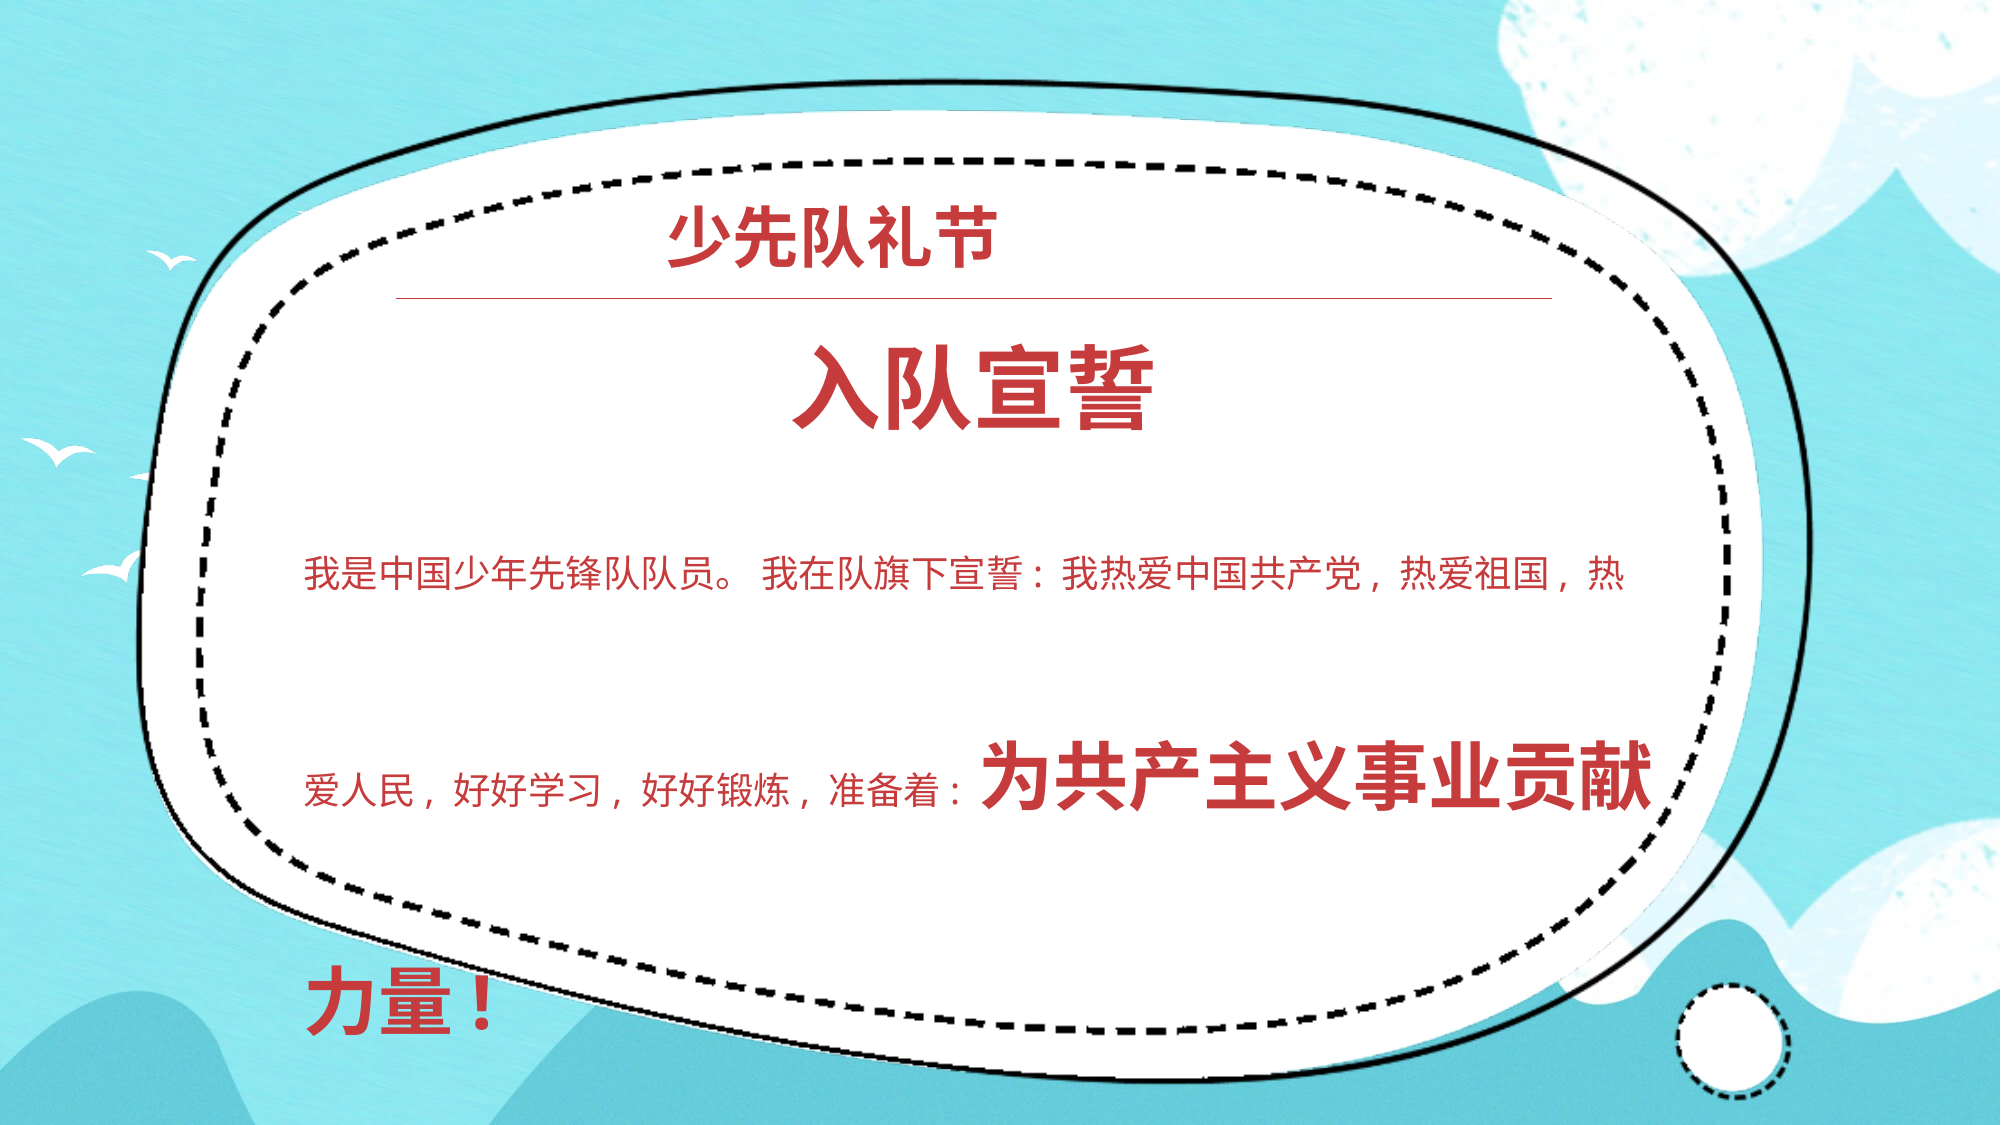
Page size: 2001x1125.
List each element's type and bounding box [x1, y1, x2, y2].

text_box [288, 188, 1676, 796]
